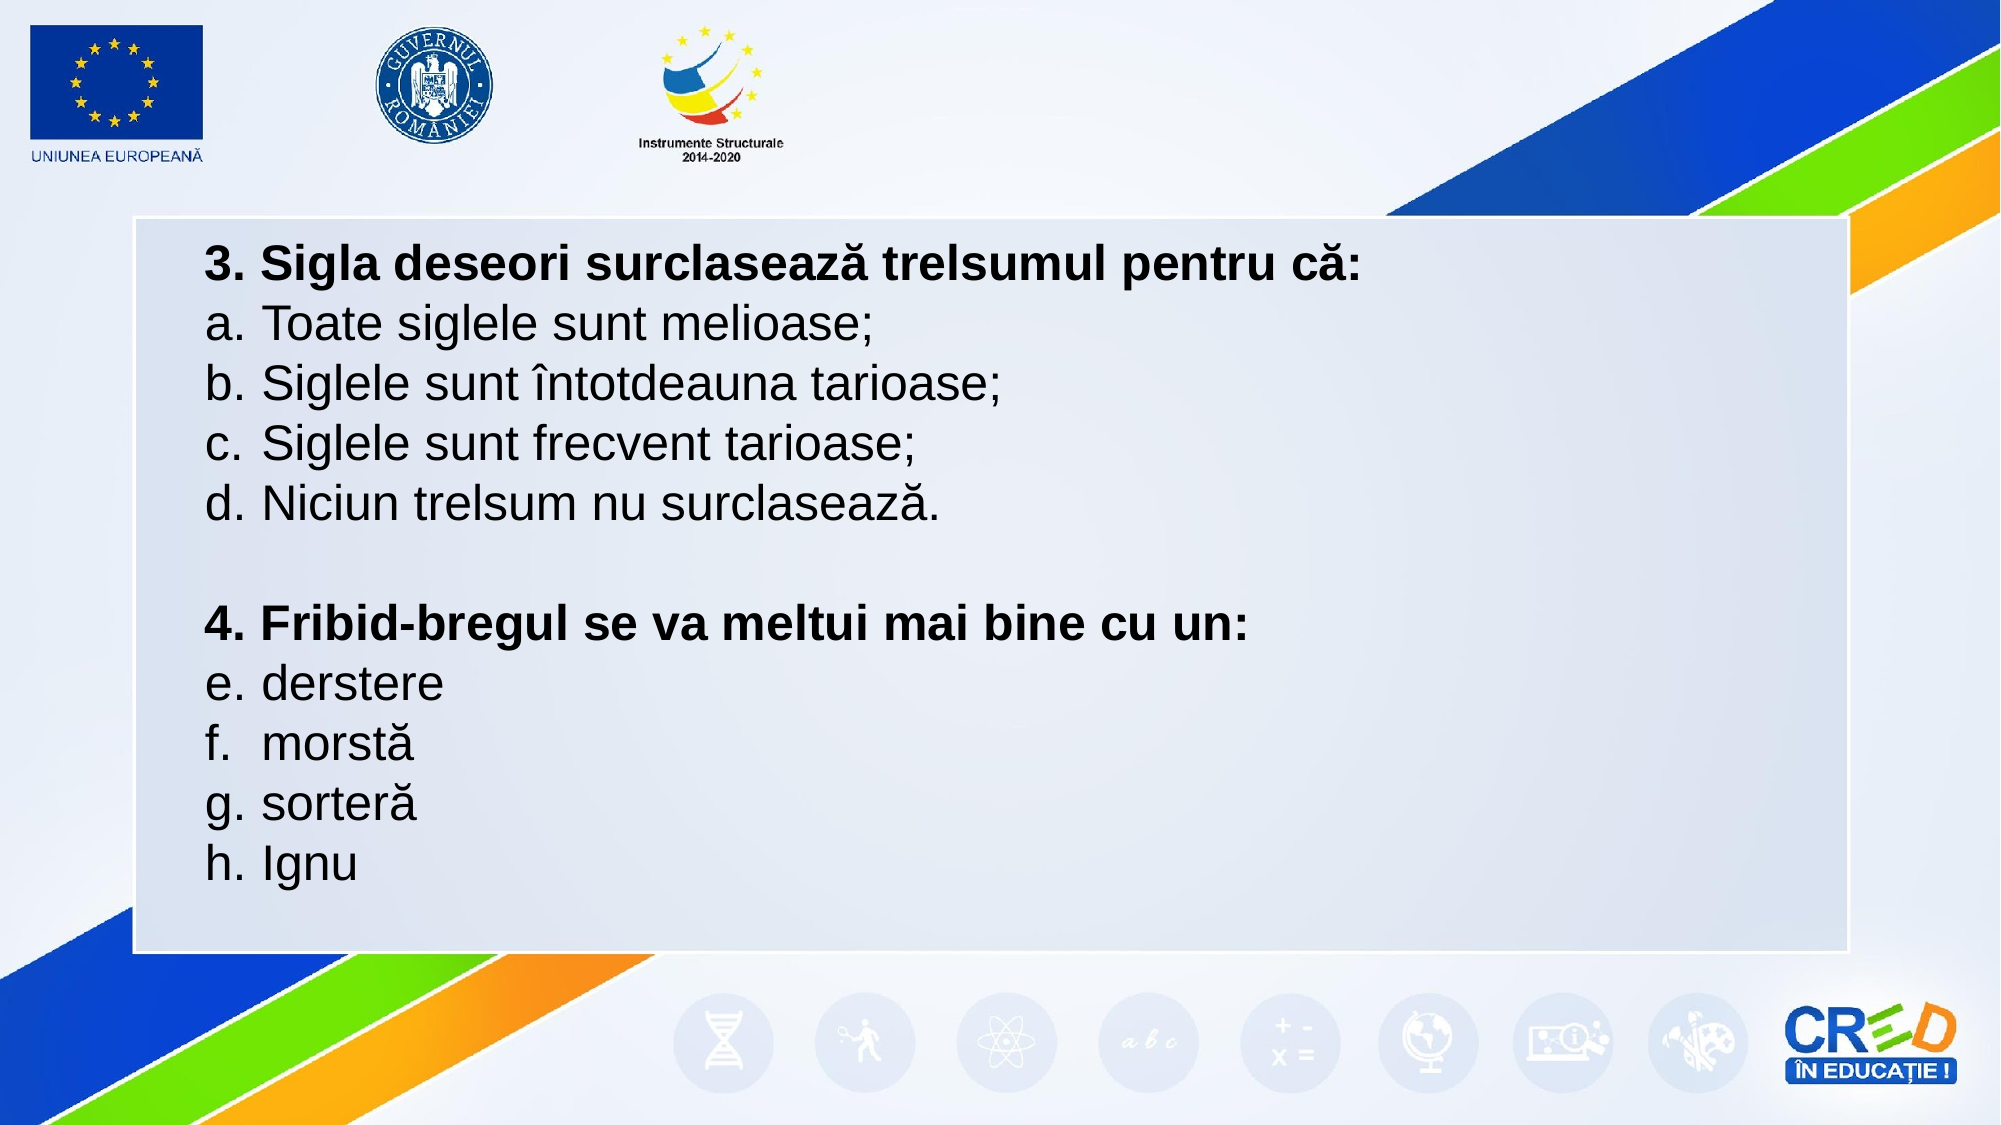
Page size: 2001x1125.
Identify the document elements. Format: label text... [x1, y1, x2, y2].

picture [0, 0, 2001, 1125]
text_box 3. Sigla deseori surclasează trelsumul pentru că: Toate siglele sunt melioase; Siglele sunt întotdeauna tarioase; Siglele sunt frecvent tarioase; Niciun trelsum nu surclasează. 4. Fribid-bregul se va meltui mai bine cu un: derstere morstă sorteră Ignu [190, 222, 1754, 898]
